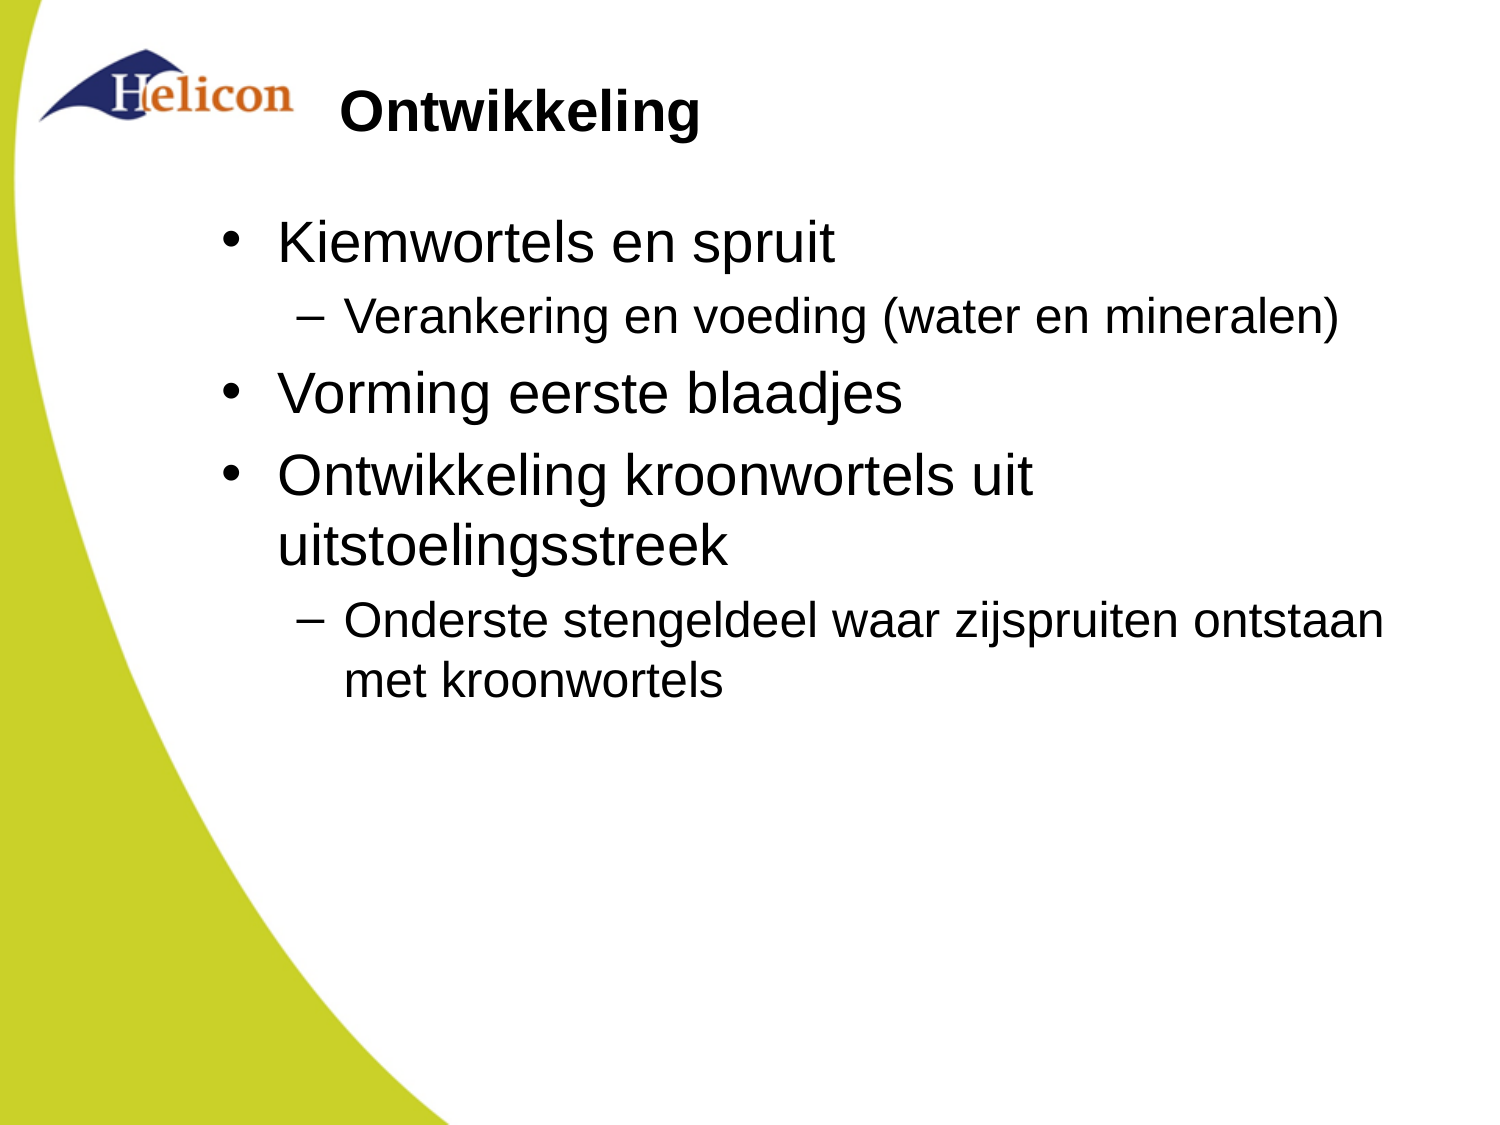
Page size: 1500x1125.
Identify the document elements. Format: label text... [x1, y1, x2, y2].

title Ontwikkeling [324, 54, 1415, 161]
list Kiemwortels en spruit Verankering en voeding (water en mineralen) Vorming eerste blaadjes Ontwikkeling kroonwortels uit uitstoelingsstreek Onderste stengeldeel waar zijspruiten ontstaan met kroonwortels [206, 196, 1425, 1005]
picture [0, 0, 1500, 1125]
